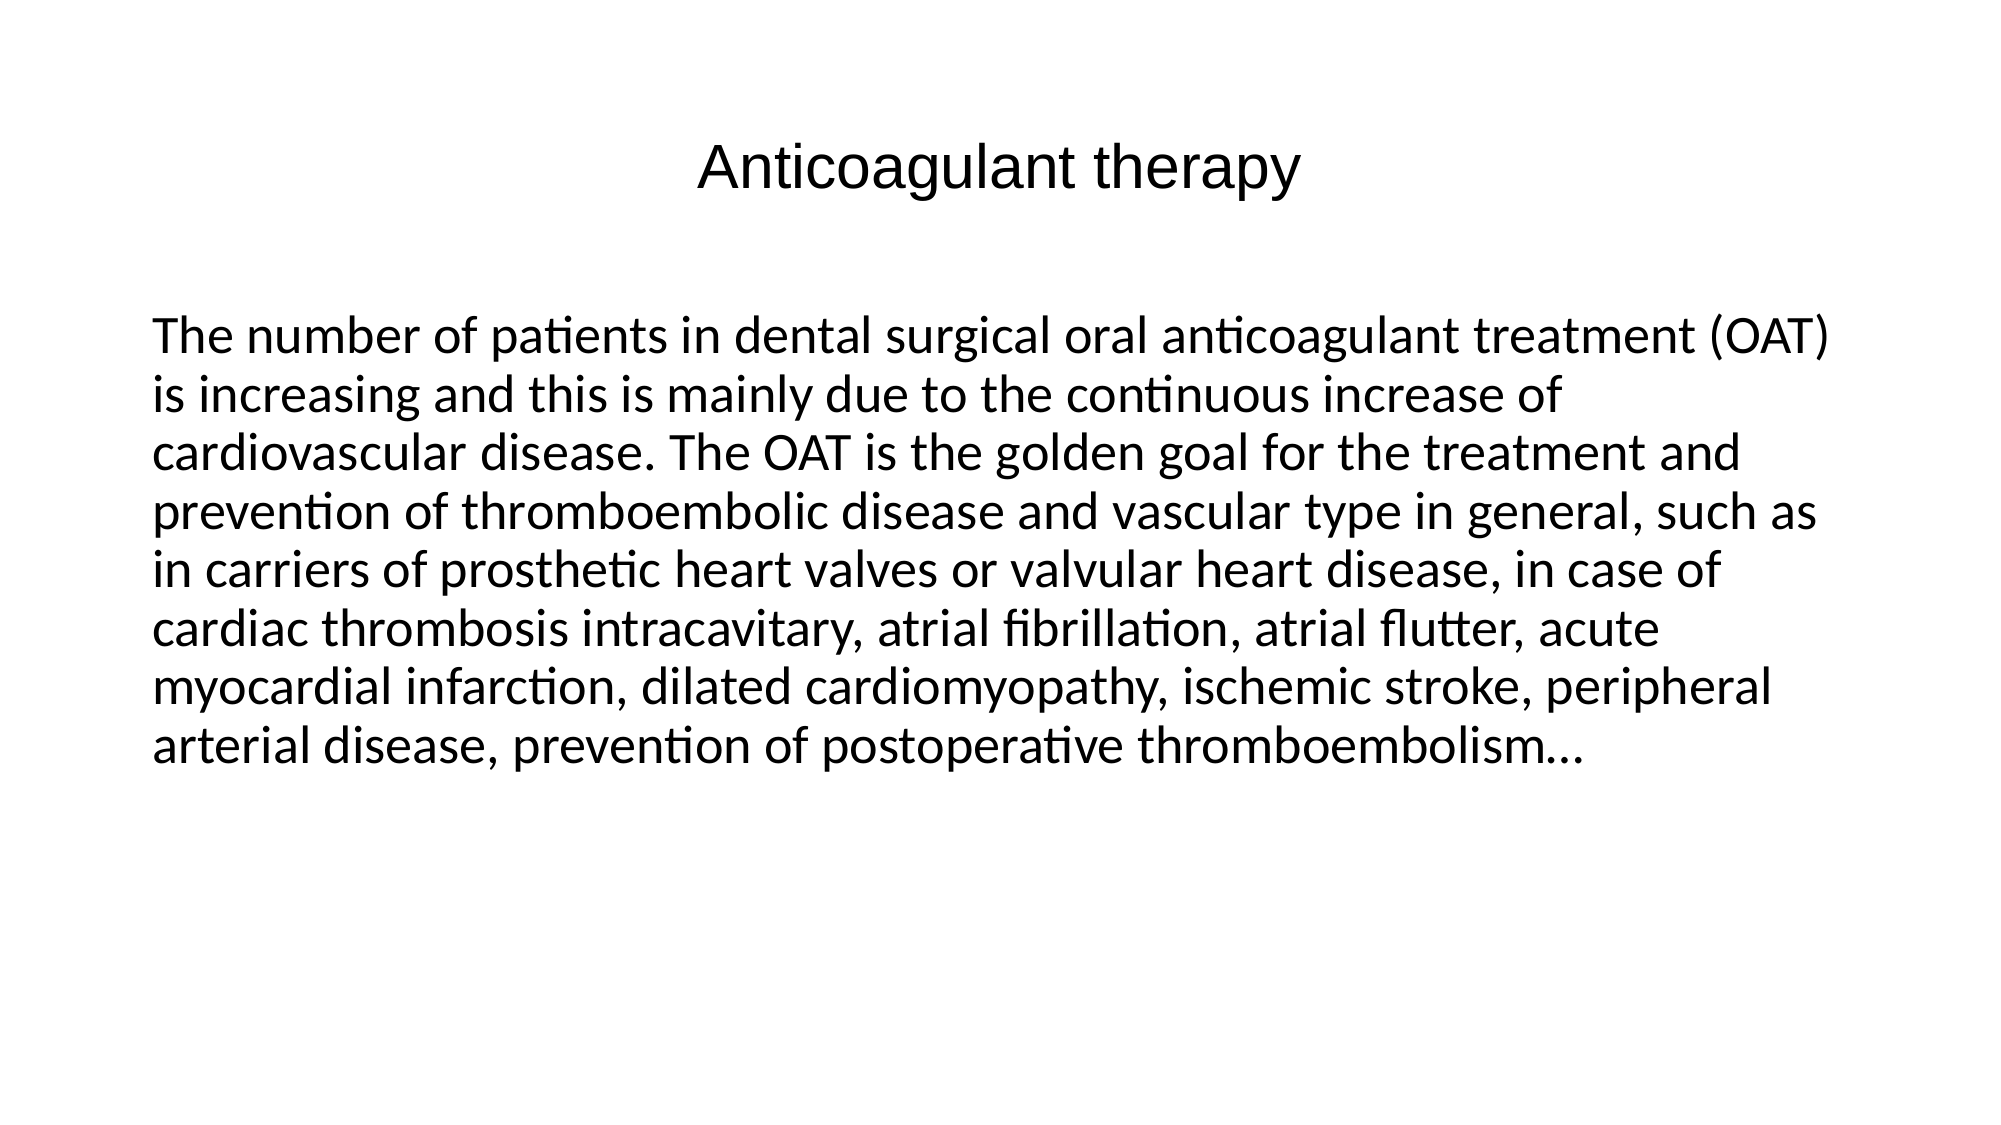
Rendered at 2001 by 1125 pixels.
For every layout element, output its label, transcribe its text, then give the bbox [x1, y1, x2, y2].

list The number of patients in dental surgical oral anticoagulant treatment (OAT) is increasing and this is mainly due to the continuous increase of cardiovascular disease. The OAT is the golden goal for the treatment and prevention of thromboembolic disease and vascular type in general, such as in carriers of prosthetic heart valves or valvular heart disease, in case of cardiac thrombosis intracavitary, atrial fibrillation, atrial flutter, acute myocardial infarction, dilated cardiomyopathy, ischemic stroke, peripheral arterial disease, prevention of postoperative thromboembolism… [137, 299, 1863, 1014]
title Anticoagulant therapy [137, 59, 1863, 278]
